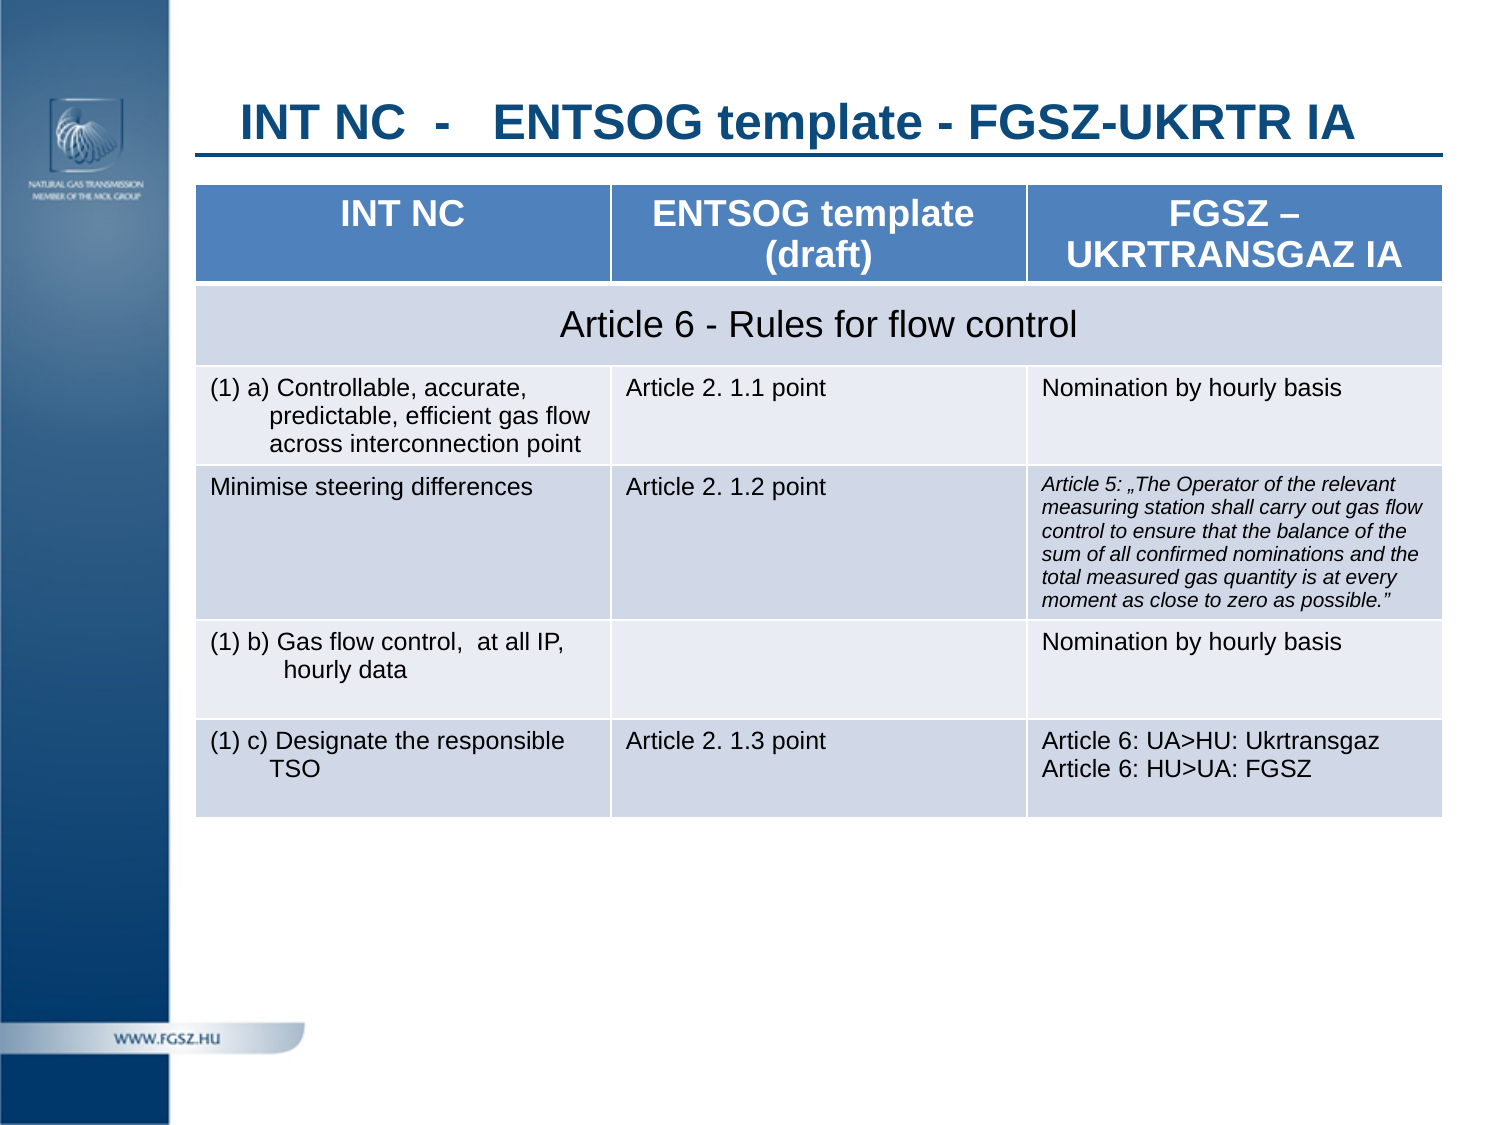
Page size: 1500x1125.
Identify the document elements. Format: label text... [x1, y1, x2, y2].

table_header INT NC [196, 185, 610, 281]
table_cell Nomination by hourly basis [1028, 367, 1442, 464]
table_header ENTSOG template (draft) [612, 185, 1026, 281]
table_cell Article 2. 1.3 point [612, 720, 1026, 817]
table_cell Article 2. 1.1 point [612, 367, 1026, 464]
table_cell (1) b) Gas flow control, at all IP, hourly data [196, 621, 610, 718]
table_cell Article 6: UA>HU: Ukrtransgaz Article 6: HU>UA: FGSZ [1028, 720, 1442, 817]
table_cell Minimise steering differences [196, 466, 610, 619]
table_cell Article 5: „The Operator of the relevant measuring station shall carry out gas flow control to ensure that the balance of the sum of all confirmed nominations and the total measured gas quantity is at every moment as close to zero as possible.” [1028, 466, 1442, 619]
table_cell Article 6 - Rules for flow control [196, 286, 1442, 365]
picture [0, 0, 1500, 1125]
table_cell [612, 621, 1026, 718]
table_cell (1) a) Controllable, accurate, predictable, efficient gas flow across interconnection point [196, 367, 610, 464]
table_cell Article 2. 1.2 point [612, 466, 1026, 619]
table_header FGSZ – UKRTRANSGAZ IA [1028, 185, 1442, 281]
title INT NC - ENTSOG template - FGSZ-UKRTR IA [194, 54, 1459, 185]
table_cell (1) c) Designate the responsible TSO [196, 720, 610, 817]
table_cell Nomination by hourly basis [1028, 621, 1442, 718]
